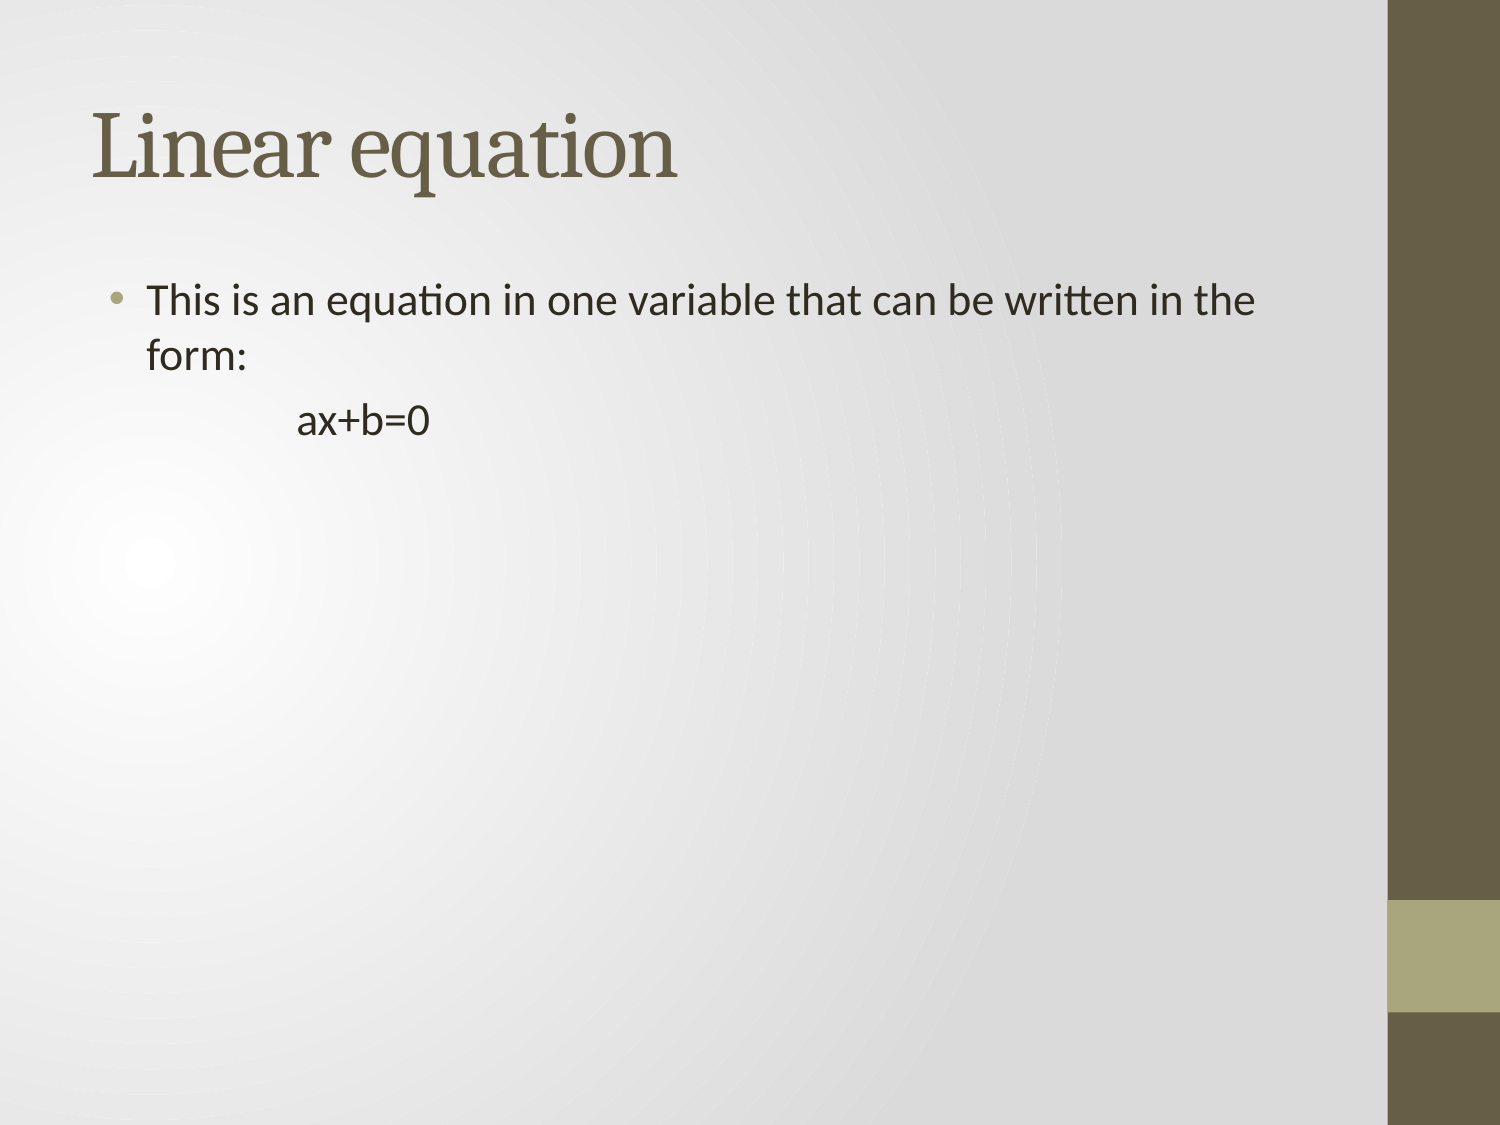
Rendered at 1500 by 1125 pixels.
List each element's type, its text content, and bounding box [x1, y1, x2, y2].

list This is an equation in one variable that can be written in the form: ax+b=0 [75, 262, 1325, 1050]
title Linear equation [75, 45, 1325, 233]
